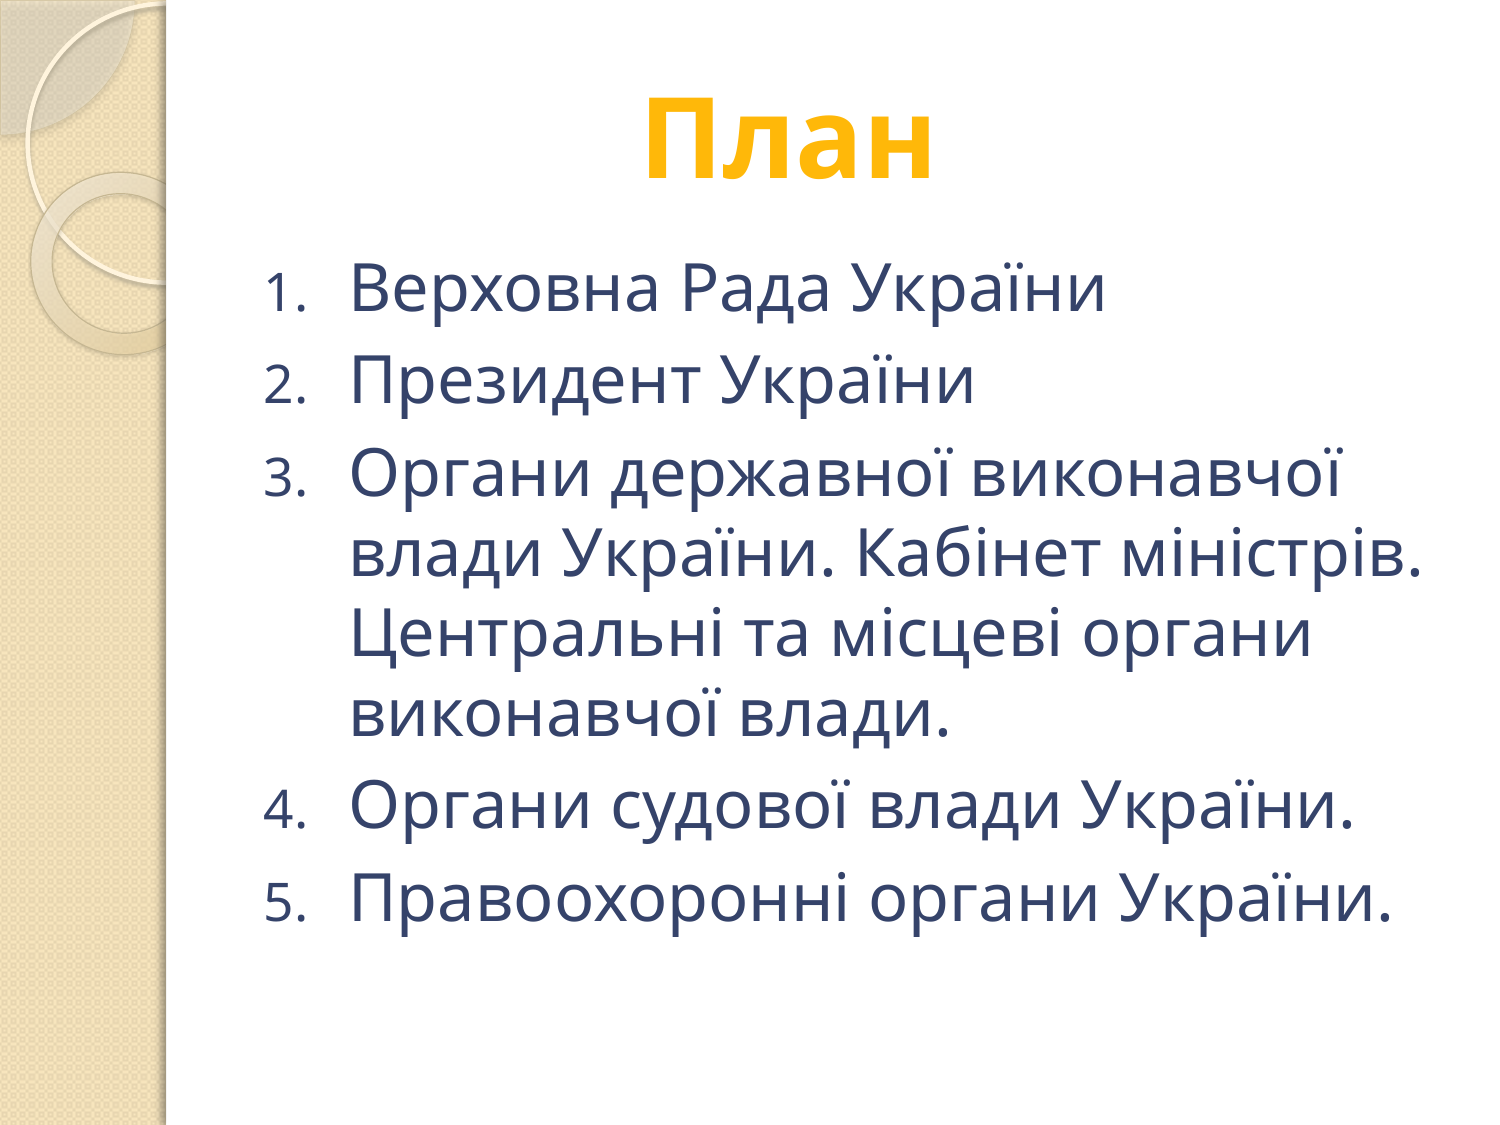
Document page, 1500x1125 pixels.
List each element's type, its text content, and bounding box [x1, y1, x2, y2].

text_box План [624, 58, 953, 209]
list Верховна Рада України Президент України Органи державної виконавчої влади України. Кабінет міністрів. Центральні та місцеві органи виконавчої влади. Органи судової влади України. Правоохоронні органи України. [235, 237, 1466, 1025]
